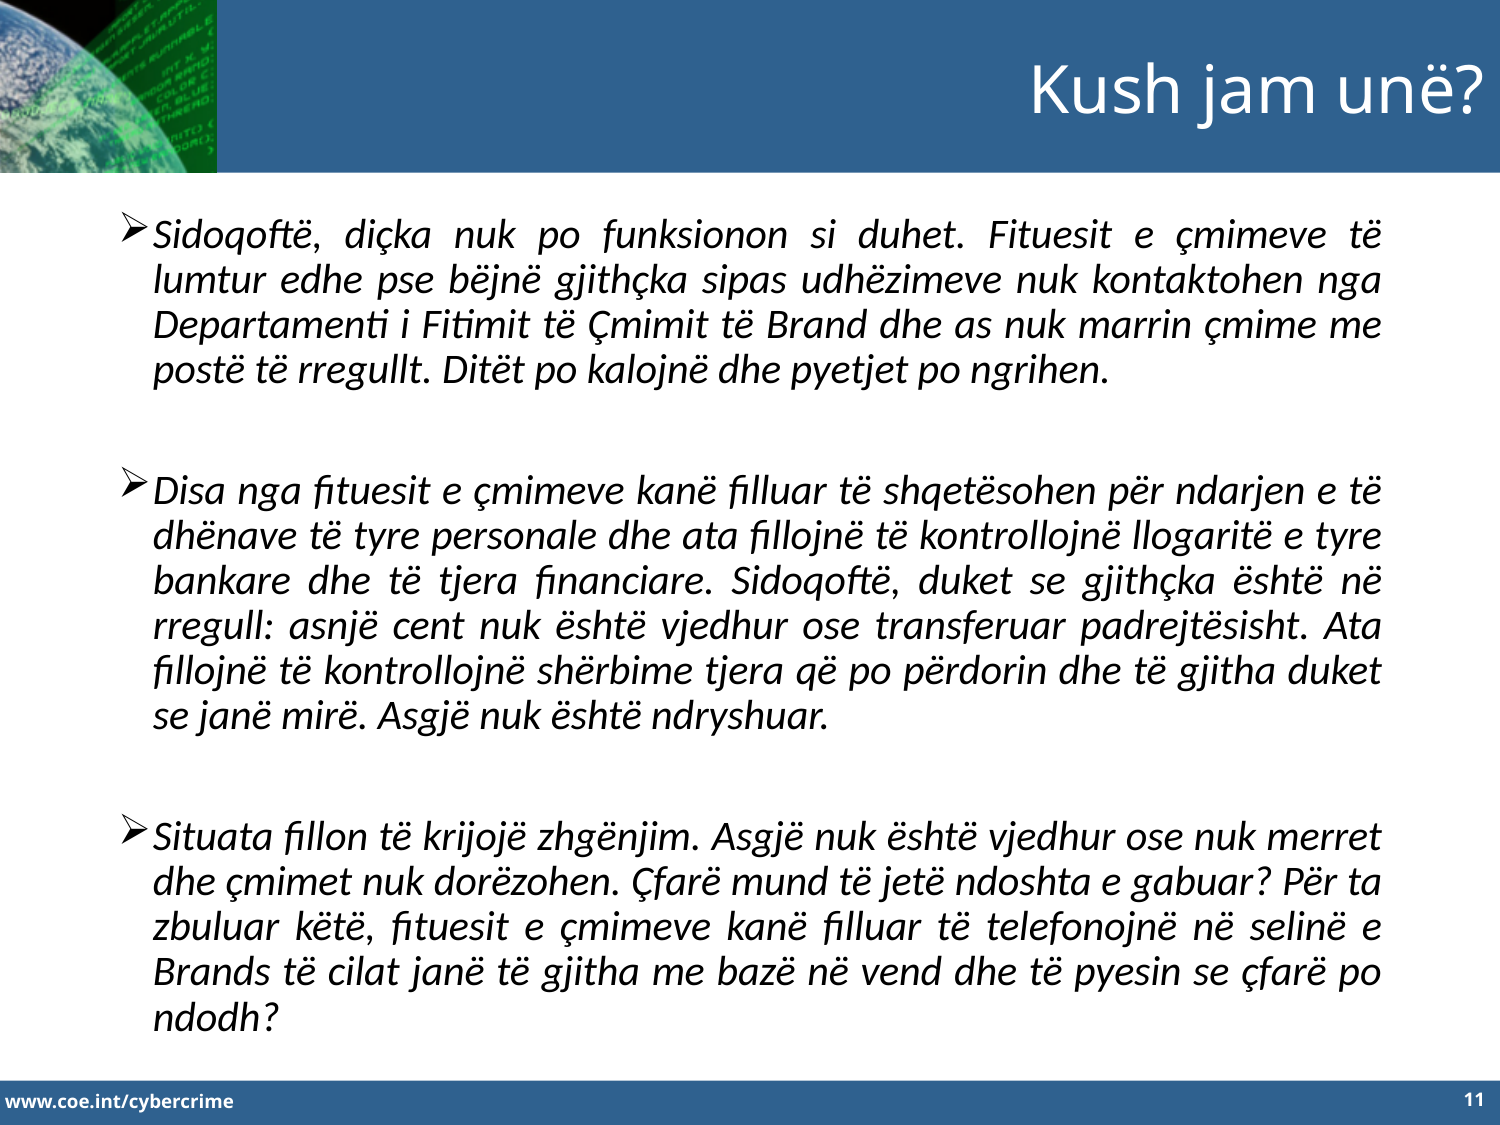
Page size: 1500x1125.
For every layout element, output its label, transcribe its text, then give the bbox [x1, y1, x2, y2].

text_box Kush jam unë? [373, 10, 1500, 163]
list Sidoqoftë, diçka nuk po funksionon si duhet. Fituesit e çmimeve të lumtur edhe pse bëjnë gjithçka sipas udhëzimeve nuk kontaktohen nga Departamenti i Fitimit të Çmimit të Brand dhe as nuk marrin çmime me postë të rregullt. Ditët po kalojnë dhe pyetjet po ngrihen. Disa nga fituesit e çmimeve kanë filluar të shqetësohen për ndarjen e të dhënave të tyre personale dhe ata fillojnë të kontrollojnë llogaritë e tyre bankare dhe të tjera financiare. Sidoqoftë, duket se gjithçka është në rregull: asnjë cent nuk është vjedhur ose transferuar padrejtësisht. Ata fillojnë të kontrollojnë shërbime tjera që po përdorin dhe të gjitha duket se janë mirë. Asgjë nuk është ndryshuar. Situata fillon të krijojë zhgënjim. Asgjë nuk është vjedhur ose nuk merret dhe çmimet nuk dorëzohen. Çfarë mund të jetë ndoshta e gabuar? Për ta zbuluar këtë, fituesit e çmimeve kanë filluar të telefonojnë në selinë e Brands të cilat janë të gjitha me bazë në vend dhe të pyesin se çfarë po ndodh? [103, 204, 1397, 1050]
picture [0, 1, 217, 173]
slide_number 11 [1162, 1080, 1500, 1125]
